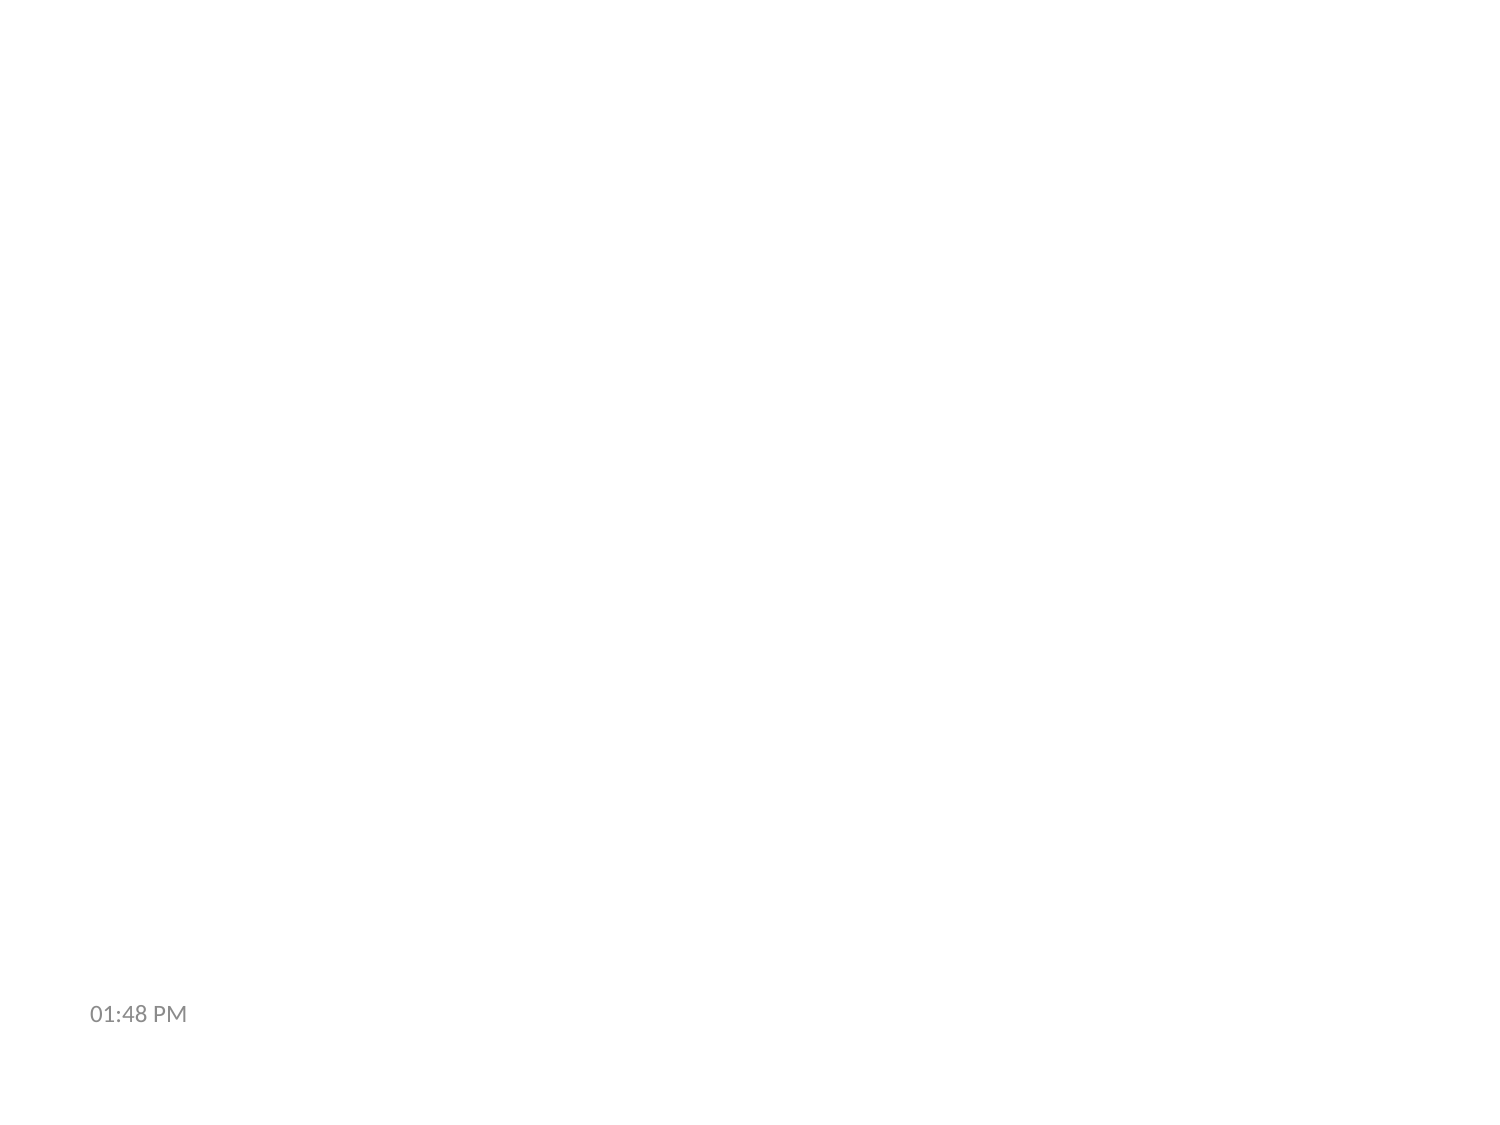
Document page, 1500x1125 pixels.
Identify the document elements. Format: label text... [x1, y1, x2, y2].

text_box 3:35 PM [75, 982, 425, 1043]
